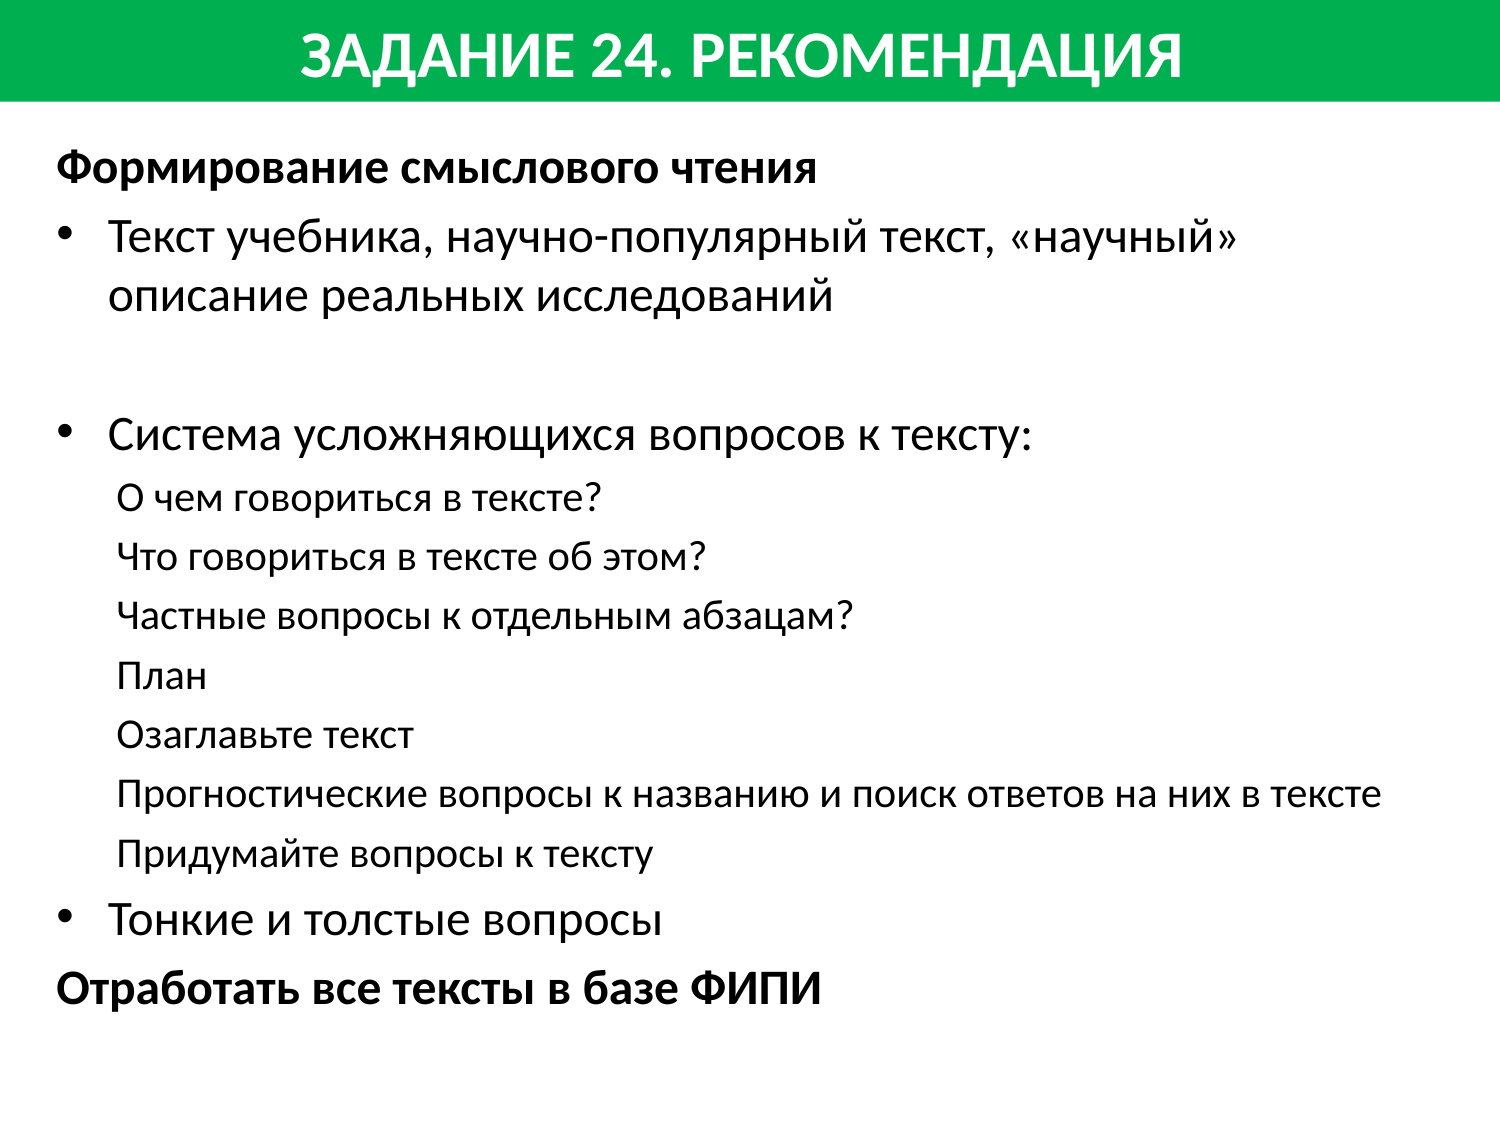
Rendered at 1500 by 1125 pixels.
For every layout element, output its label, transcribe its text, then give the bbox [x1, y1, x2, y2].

list Формирование смыслового чтения Текст учебника, научно-популярный текст, «научный» описание реальных исследований Система усложняющихся вопросов к тексту: О чем говориться в тексте? Что говориться в тексте об этом? Частные вопросы к отдельным абзацам? План Озаглавьте текст Прогностические вопросы к названию и поиск ответов на них в тексте Придумайте вопросы к тексту Тонкие и толстые вопросы Отработать все тексты в базе ФИПИ [41, 126, 1459, 1036]
text_box ЗАДАНИЕ 24. РЕКОМЕНДАЦИЯ [0, 0, 1500, 102]
